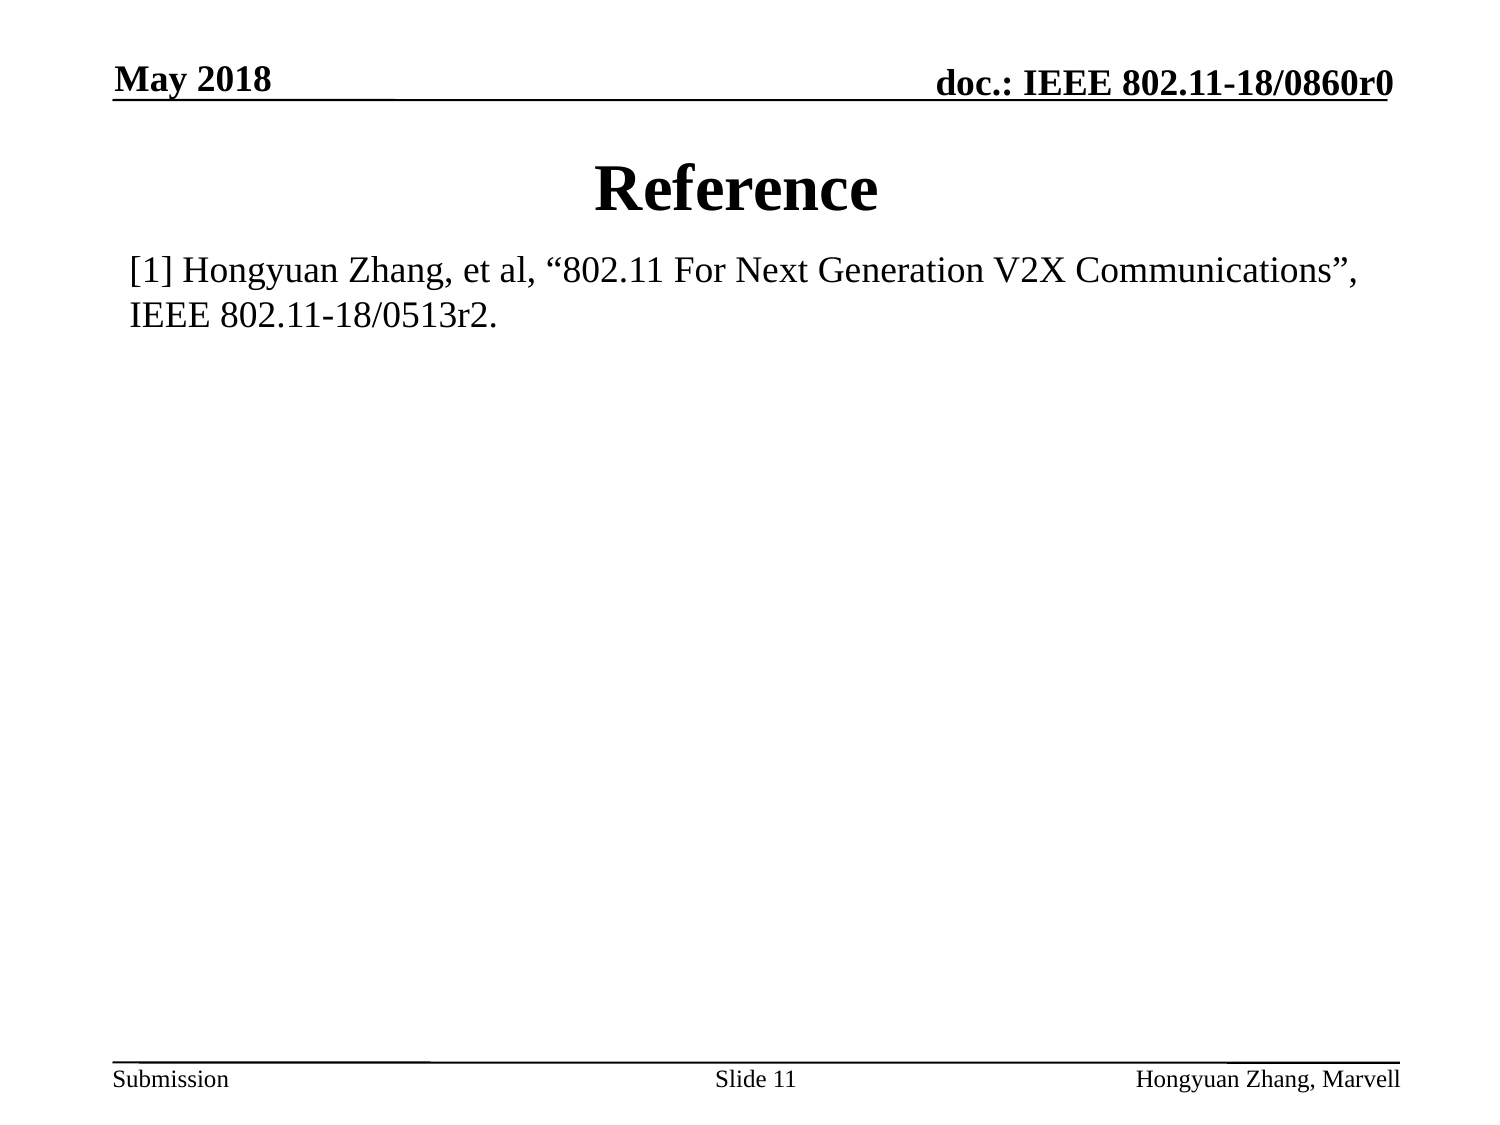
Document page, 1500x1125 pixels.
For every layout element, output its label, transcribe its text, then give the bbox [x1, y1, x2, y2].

footer Hongyuan Zhang, Marvell [878, 1061, 1402, 1093]
list [1] Hongyuan Zhang, et al, “802.11 For Next Generation V2X Communications”, IEEE 802.11-18/0513r2. [114, 237, 1454, 1001]
title Reference [99, 96, 1375, 272]
slide_number Slide 11 [712, 1061, 800, 1123]
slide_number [114, 54, 423, 100]
